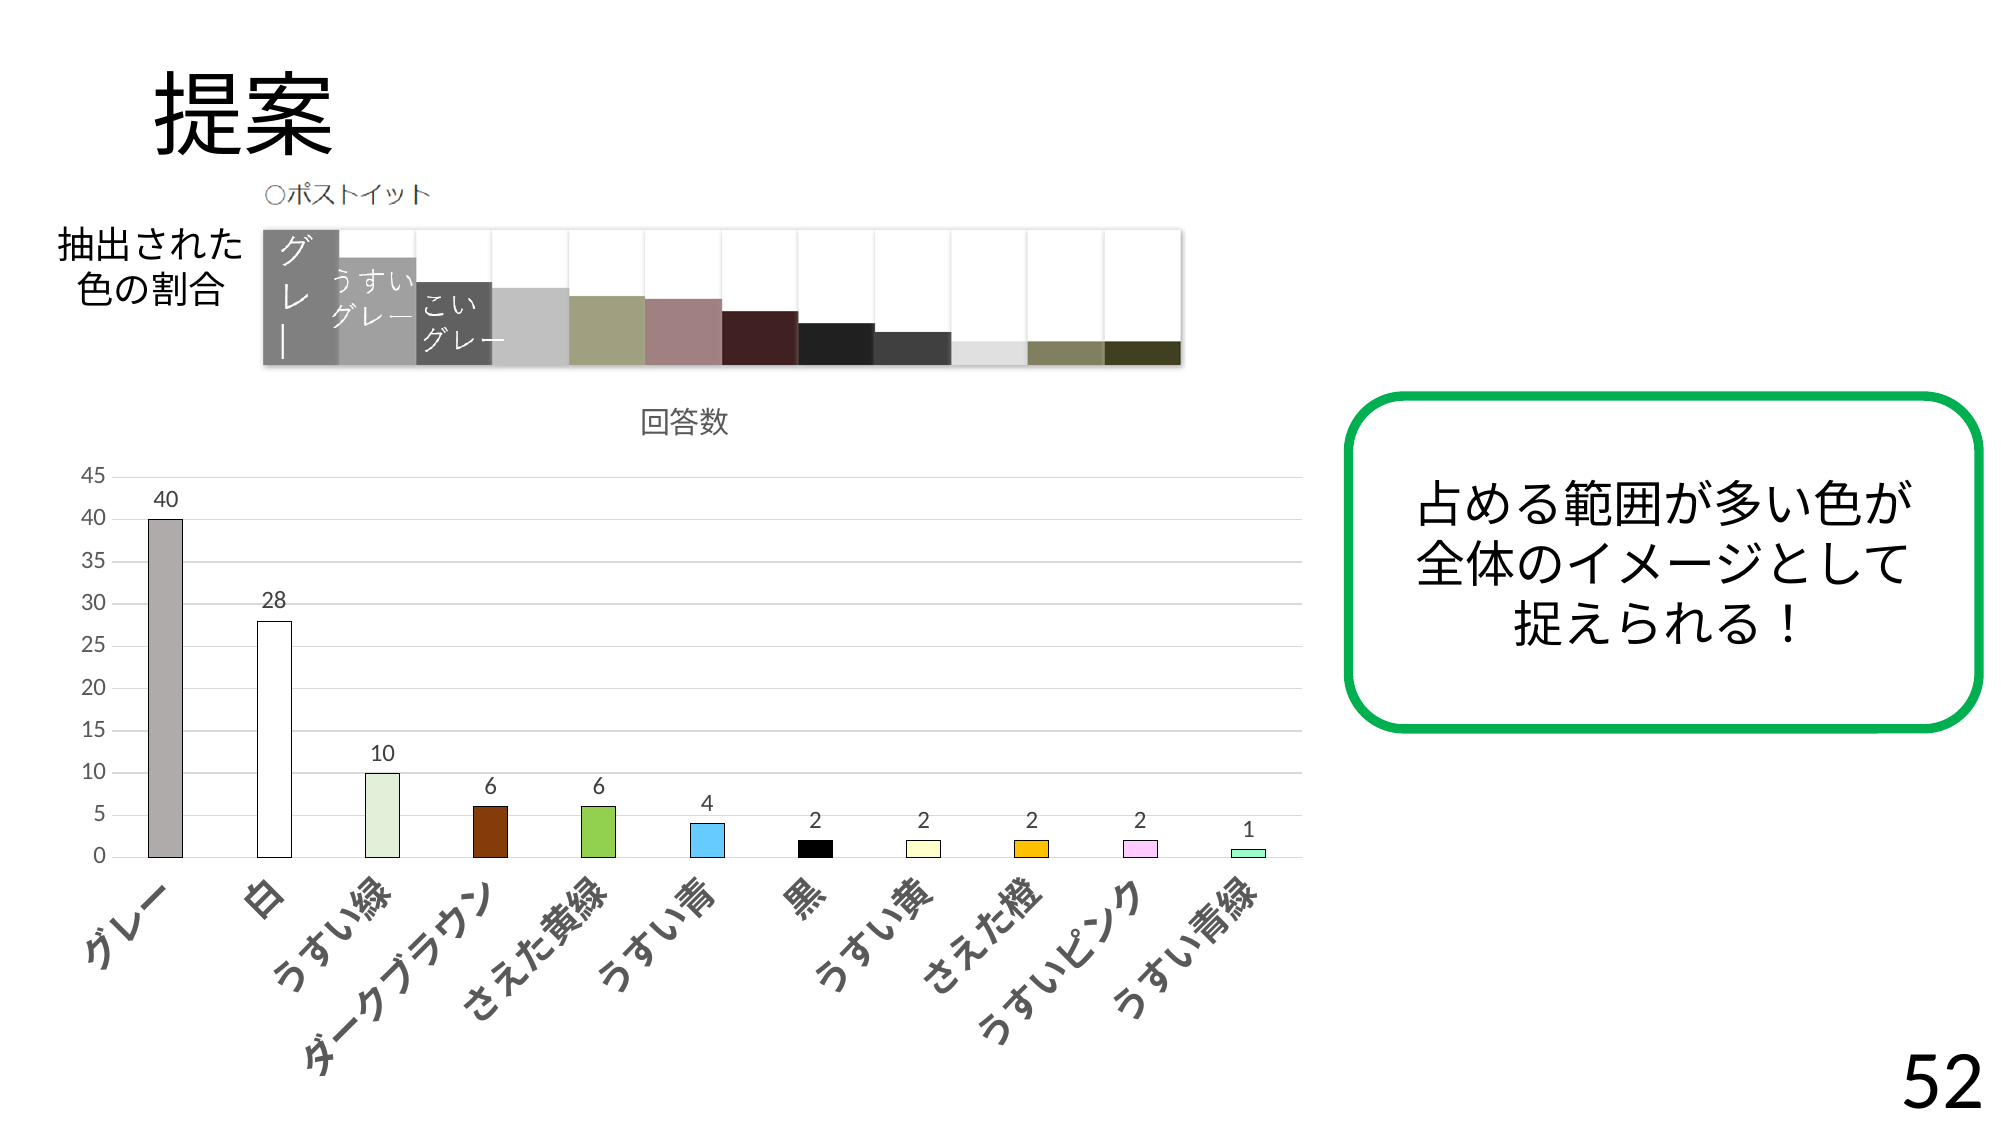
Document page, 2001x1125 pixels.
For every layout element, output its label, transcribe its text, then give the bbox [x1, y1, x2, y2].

chart [41, 367, 1329, 1103]
text_box 抽出された 色の割合 [42, 213, 260, 319]
text_box 提案 [137, 62, 1863, 190]
text_box 占める範囲が多い色が 全体のイメージとして 捉えられる！ [1347, 395, 1980, 730]
slide_number 52 [1550, 1044, 2000, 1105]
picture [260, 178, 1186, 367]
